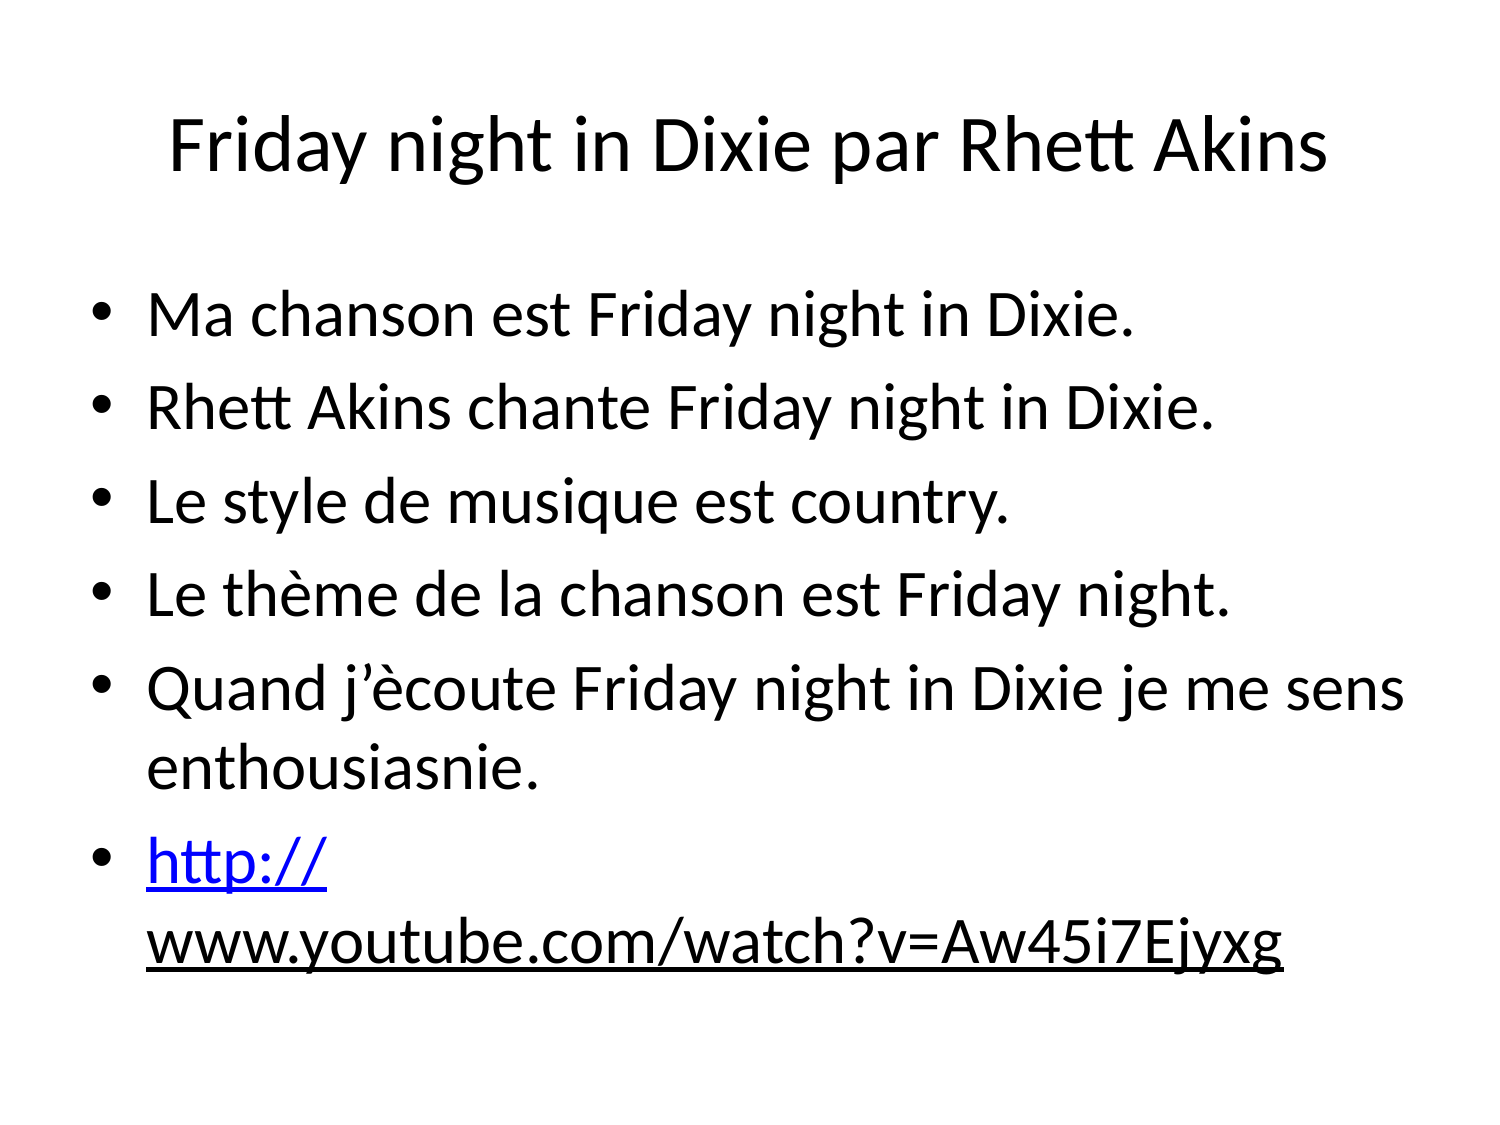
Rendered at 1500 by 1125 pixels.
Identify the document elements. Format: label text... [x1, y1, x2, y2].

title Friday night in Dixie par Rhett Akins [75, 45, 1425, 233]
list Ma chanson est Friday night in Dixie. Rhett Akins chante Friday night in Dixie. Le style de musique est country. Le thème de la chanson est Friday night. Quand j’ècoute Friday night in Dixie je me sens enthousiasnie. http://www.youtube.com/watch?v=Aw45i7Ejyxg [75, 262, 1425, 1005]
